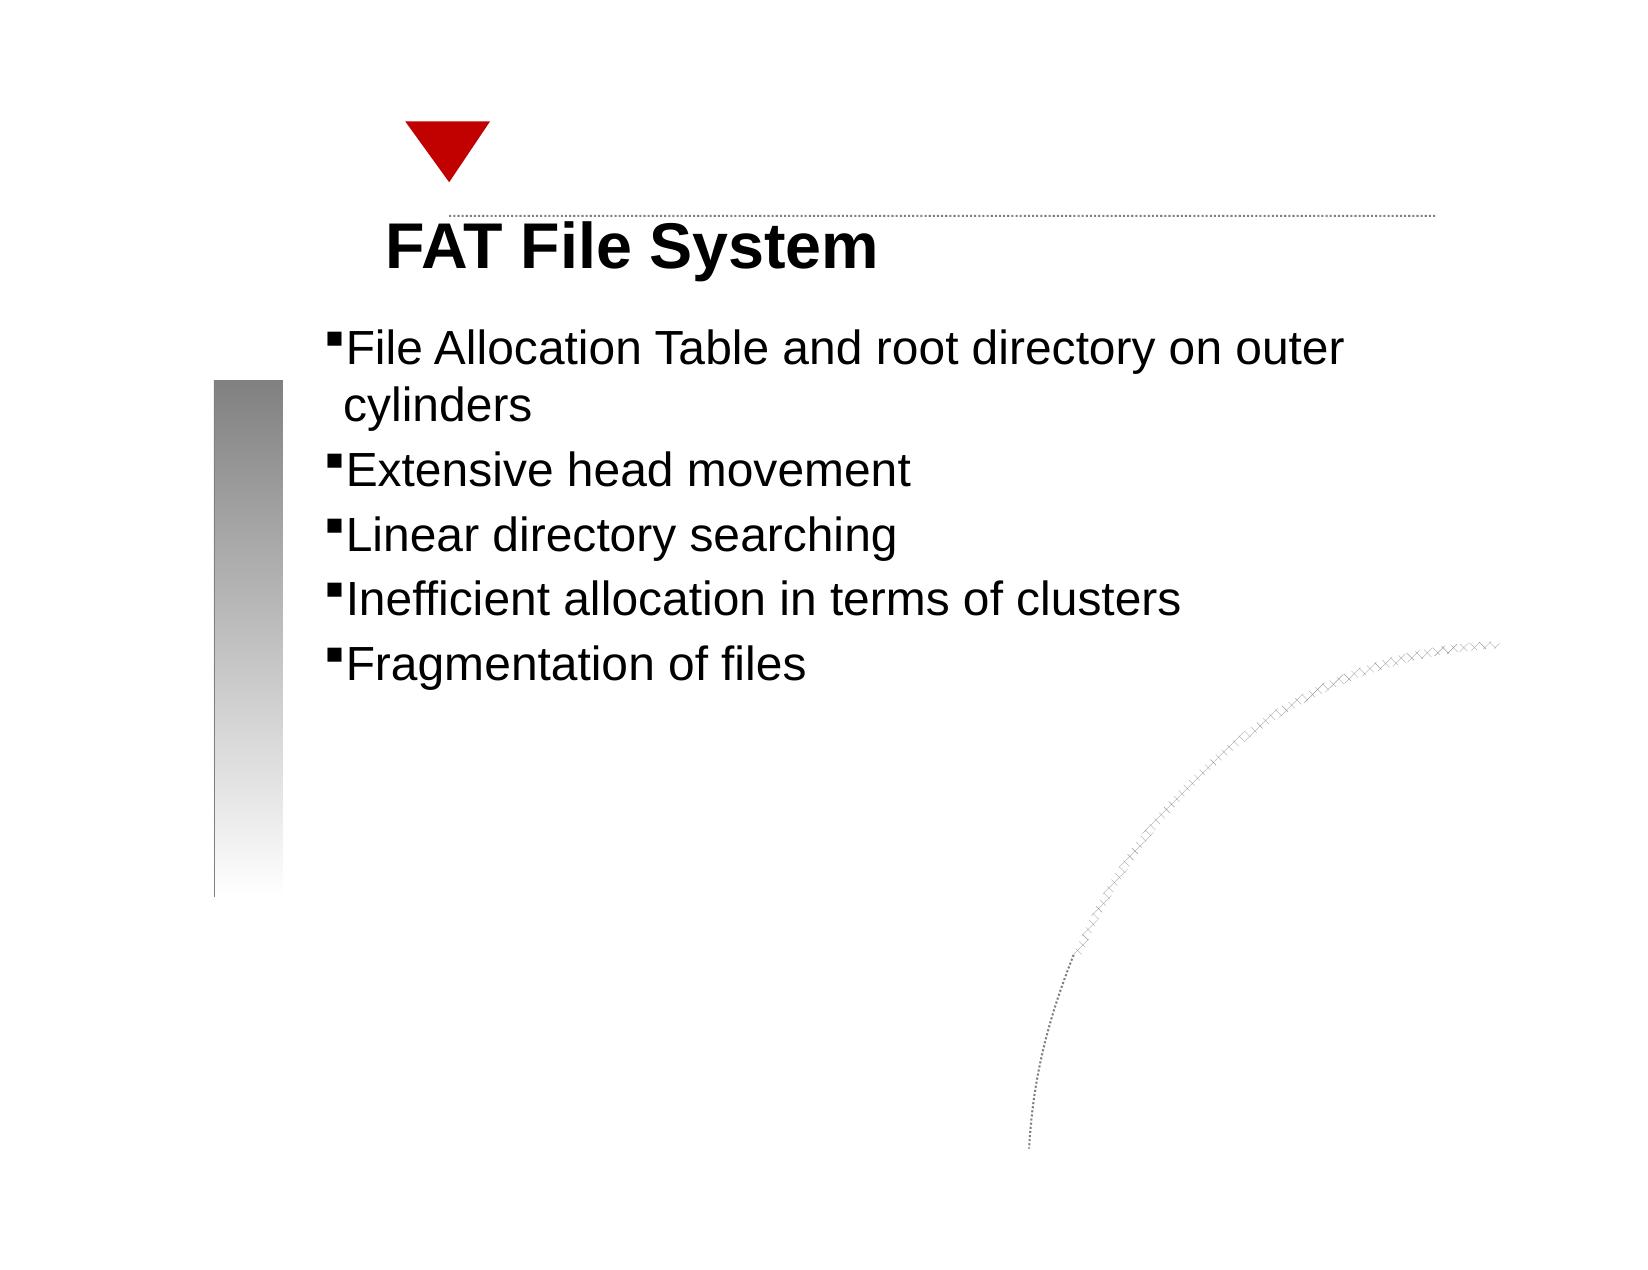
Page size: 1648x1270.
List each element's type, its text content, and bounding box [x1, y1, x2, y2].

text_box File Allocation Table and root directory on outer cylinders Extensive head movement Linear directory searching Inefficient allocation in terms of clusters Fragmentation of files [323, 316, 1531, 691]
text_box FAT File System [385, 203, 1538, 282]
